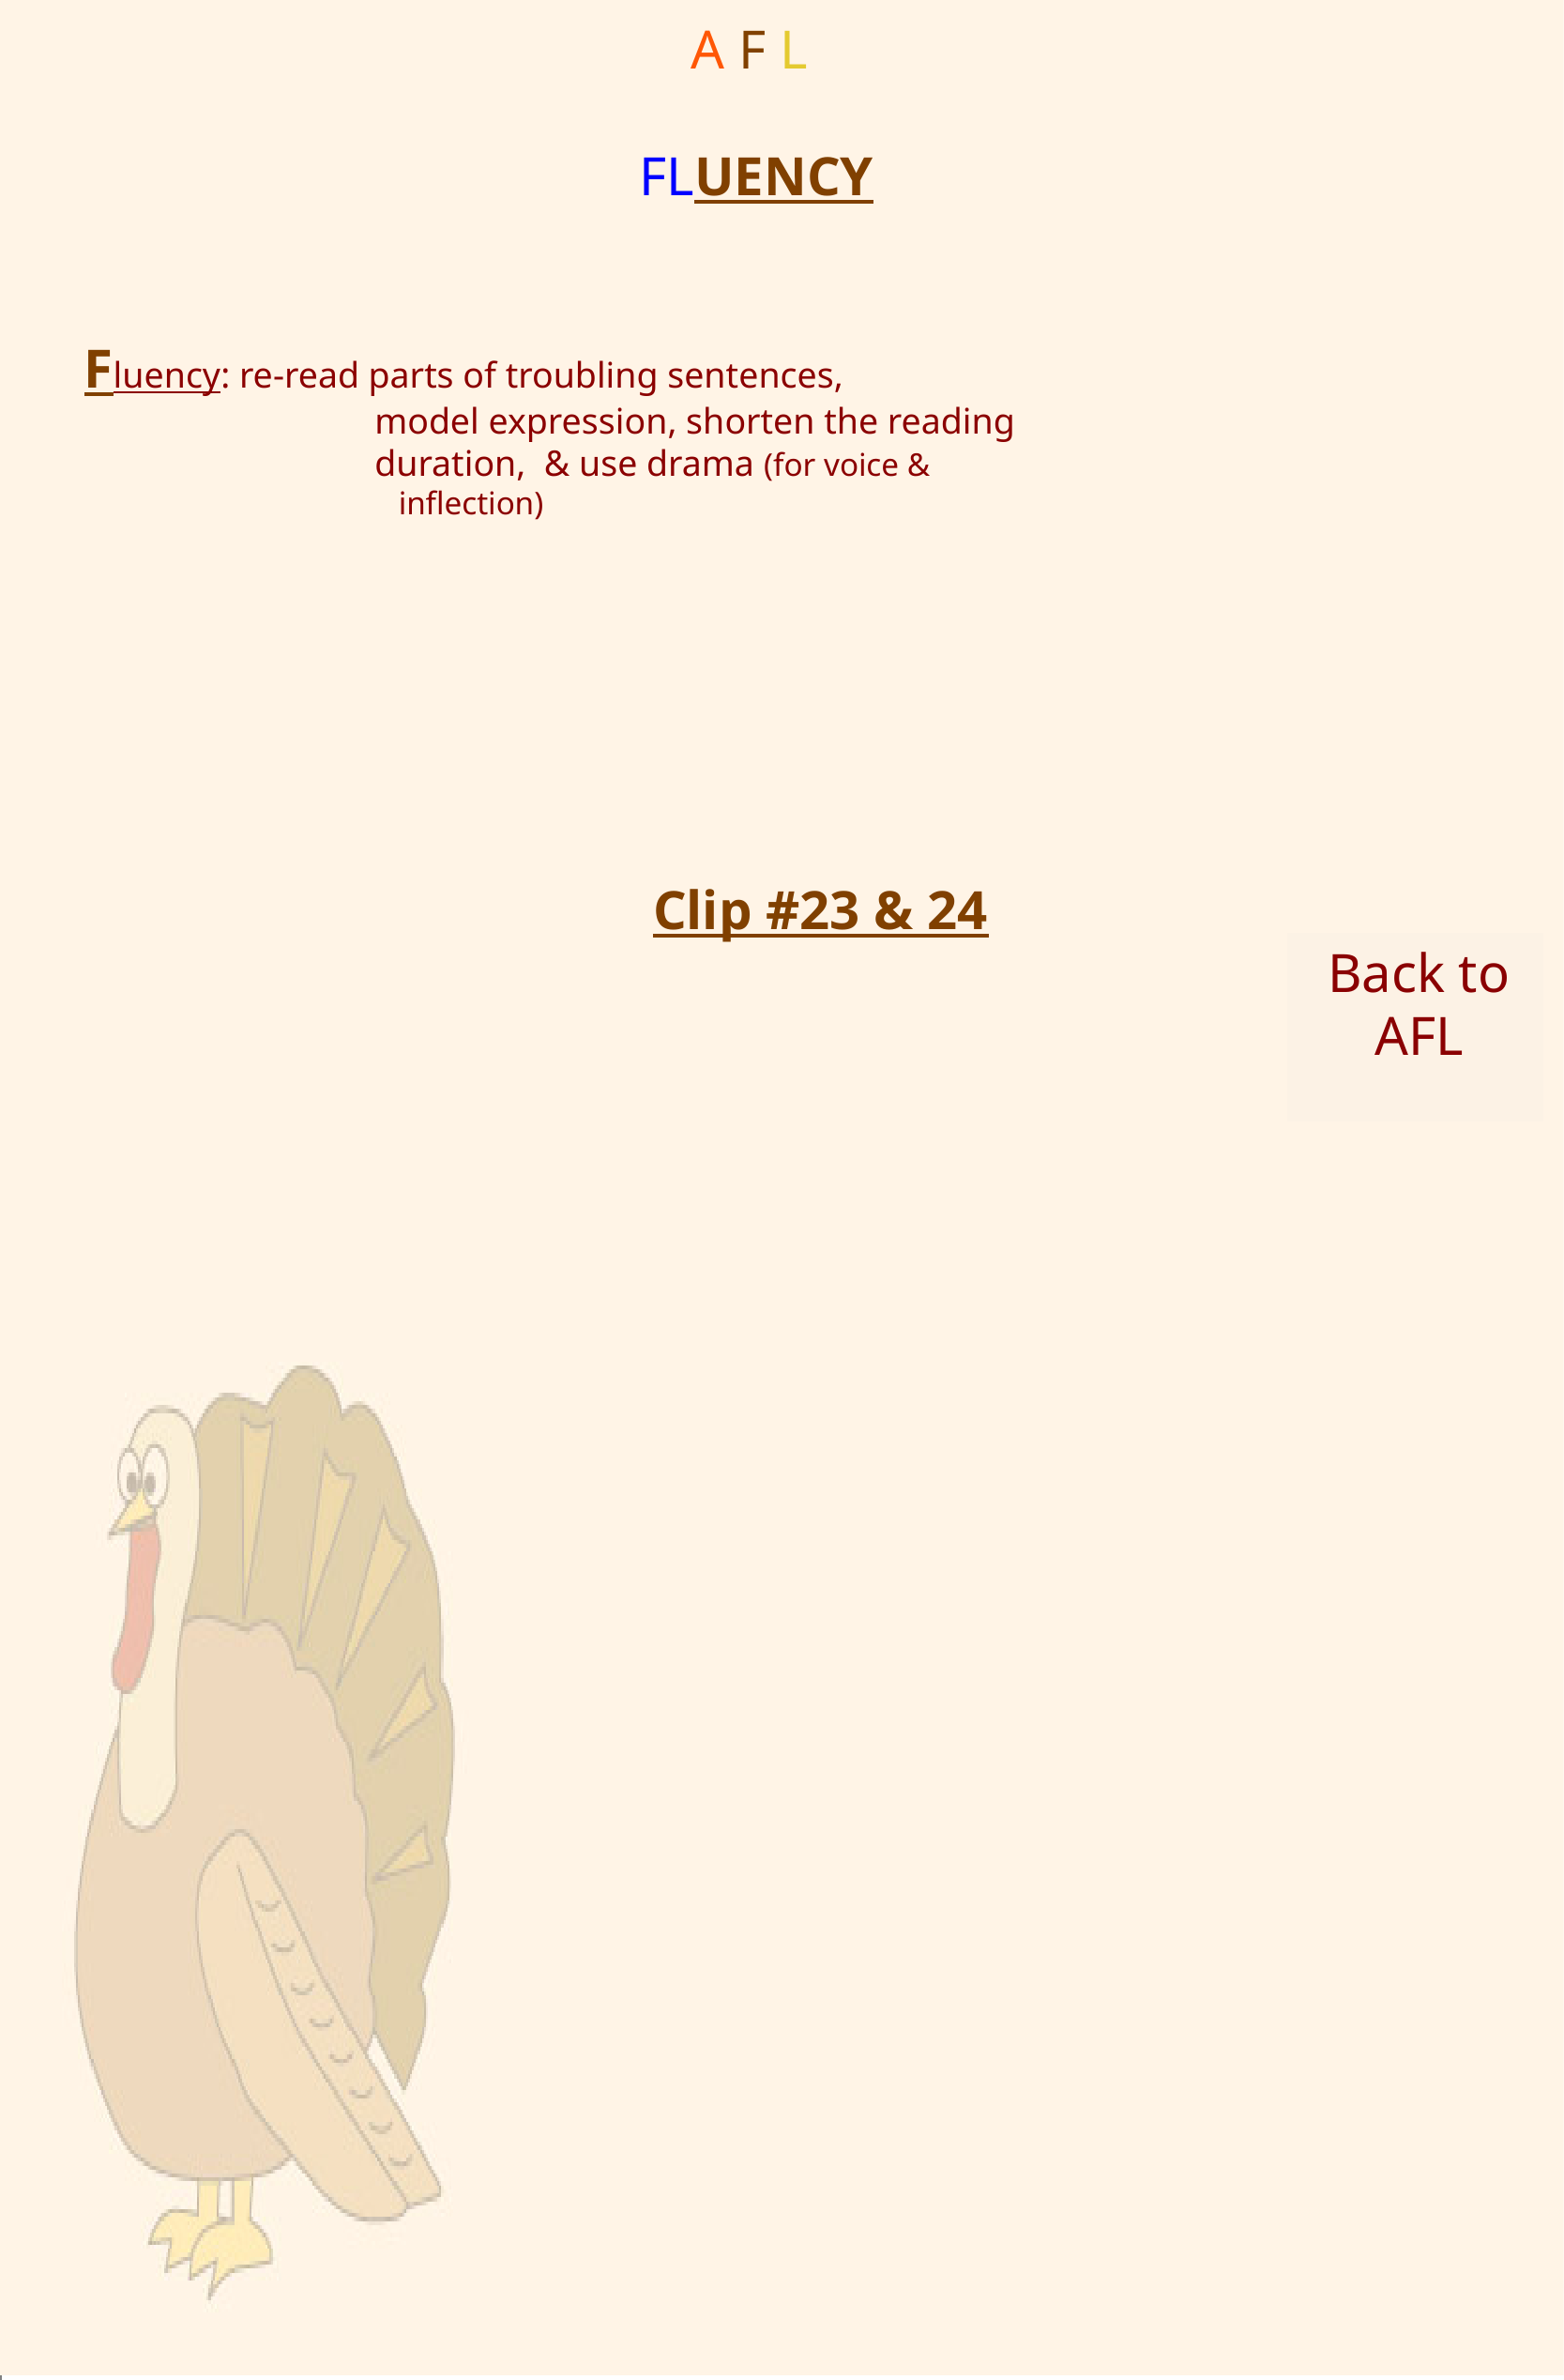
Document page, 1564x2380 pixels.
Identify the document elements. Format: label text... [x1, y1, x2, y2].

picture [0, 0, 1564, 2380]
text_box A F L FLUENCY [354, 9, 1160, 214]
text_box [1238, 930, 1564, 1125]
text_box Fluency: re-read parts of troubling sentences, model expression, shorten the reading duration, & use drama (for voice & inflection) [69, 328, 1564, 528]
text_box Clip #23 & 24 [639, 870, 1093, 948]
